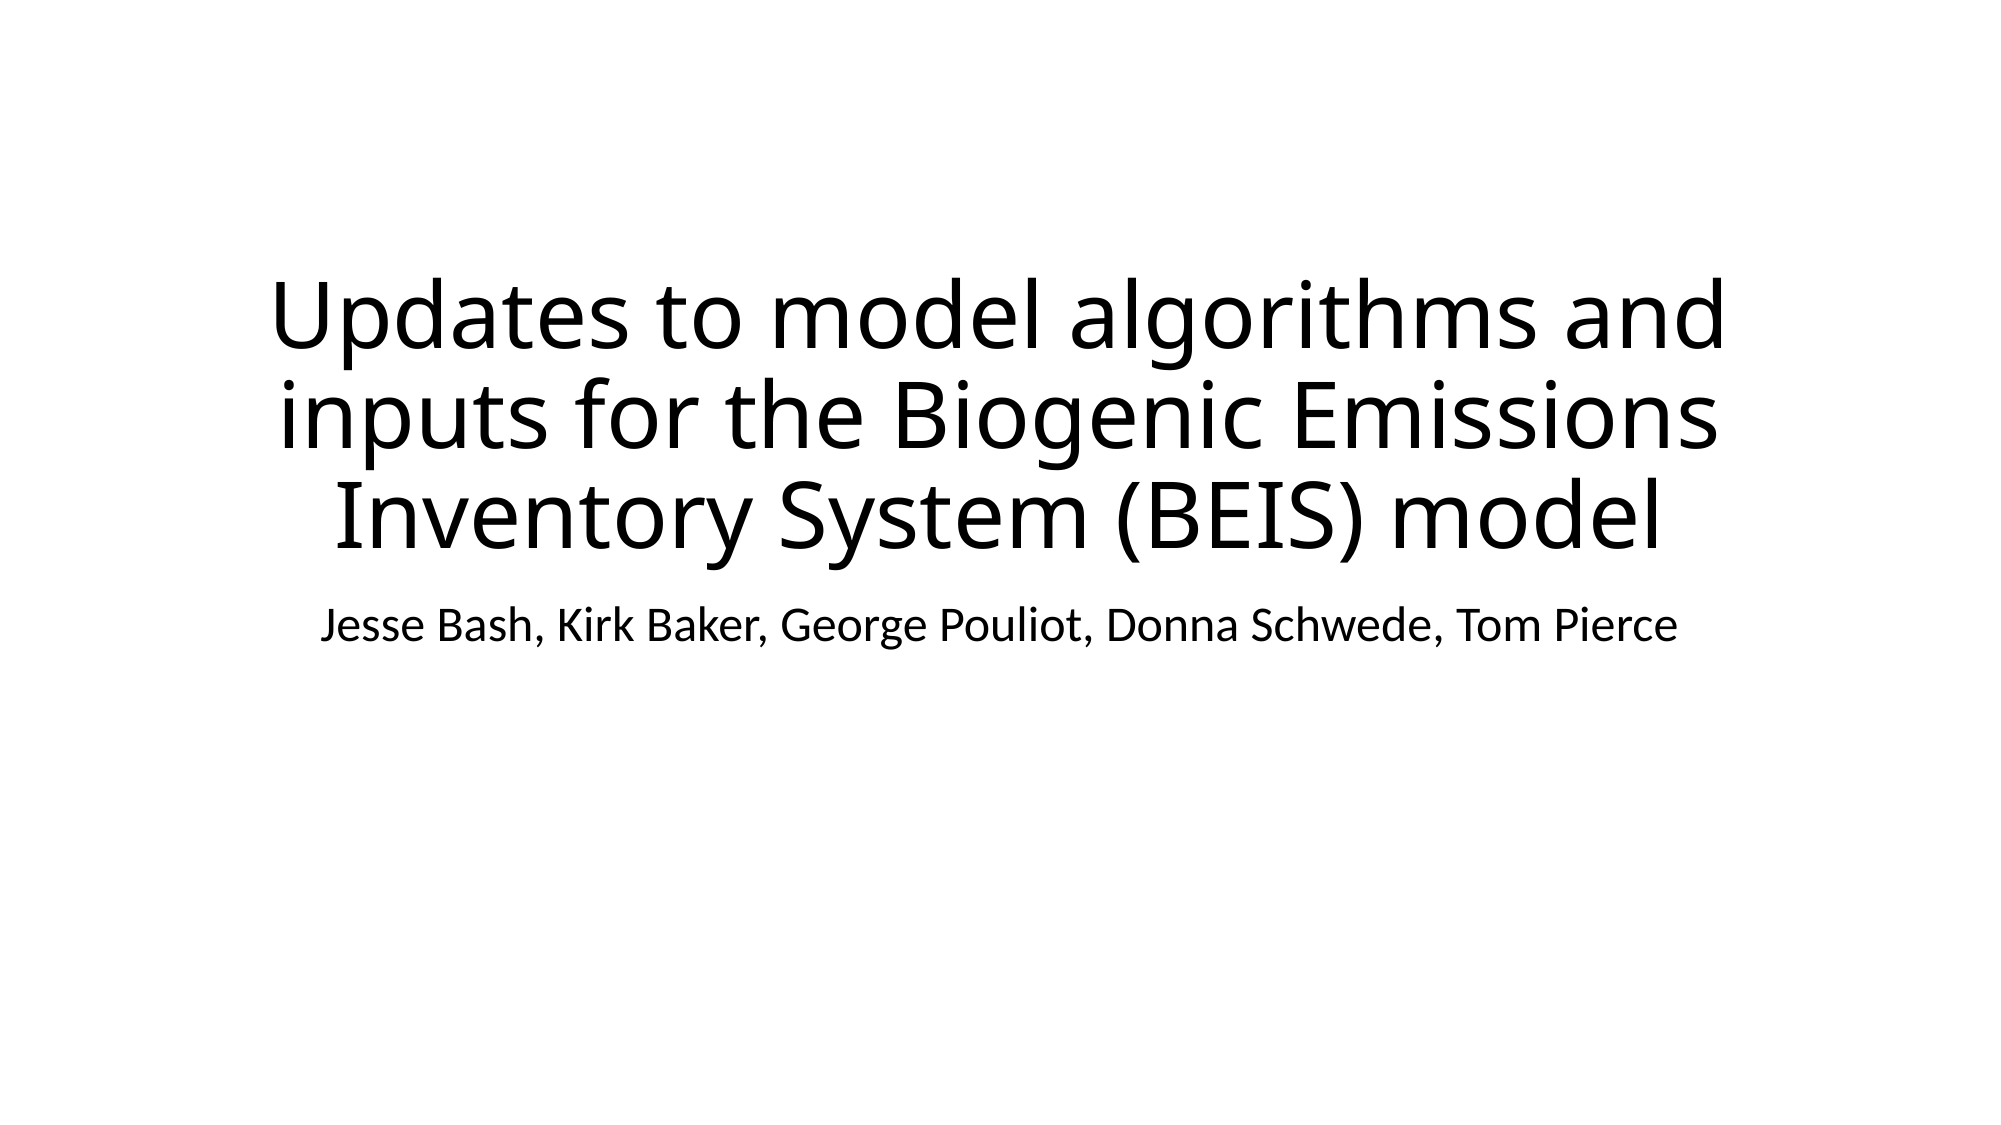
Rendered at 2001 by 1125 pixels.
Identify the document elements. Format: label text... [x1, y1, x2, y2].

title Updates to model algorithms and inputs for the Biogenic Emissions Inventory System (BEIS) model [249, 184, 1750, 576]
subtitle Jesse Bash, Kirk Baker, George Pouliot, Donna Schwede, Tom Pierce [249, 590, 1750, 863]
